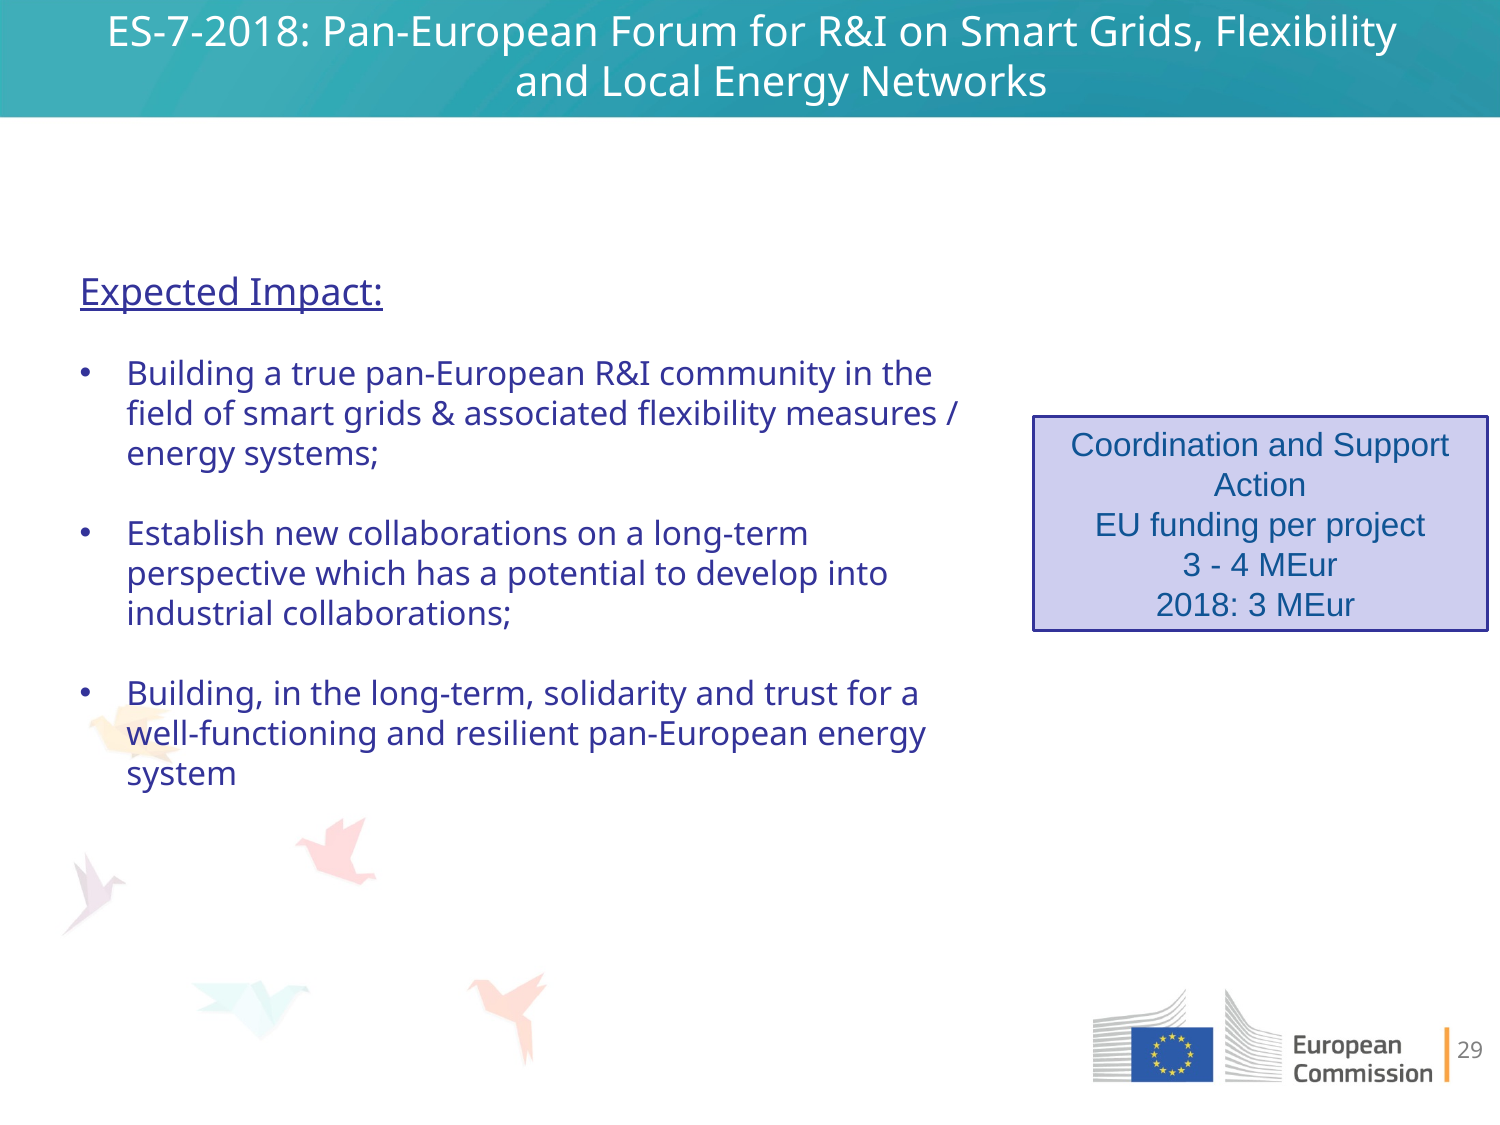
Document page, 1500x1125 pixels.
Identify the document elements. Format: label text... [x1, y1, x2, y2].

title ES-7-2018: Pan-European Forum for R&I on Smart Grids, Flexibility and Local Energy Networks [78, 7, 1426, 103]
text_box Coordination and Support Action EU funding per project 3 - 4 MEur 2018: 3 MEur [1033, 416, 1488, 631]
picture [0, 0, 1500, 1124]
text_box Expected Impact: Building a true pan-European R&I community in the field of smart grids & associated flexibility measures / energy systems; Establish new collaborations on a long-term perspective which has a potential to develop into industrial collaborations; Building, in the long-term, solidarity and trust for a well-functioning and resilient pan-European energy system [64, 260, 1010, 839]
